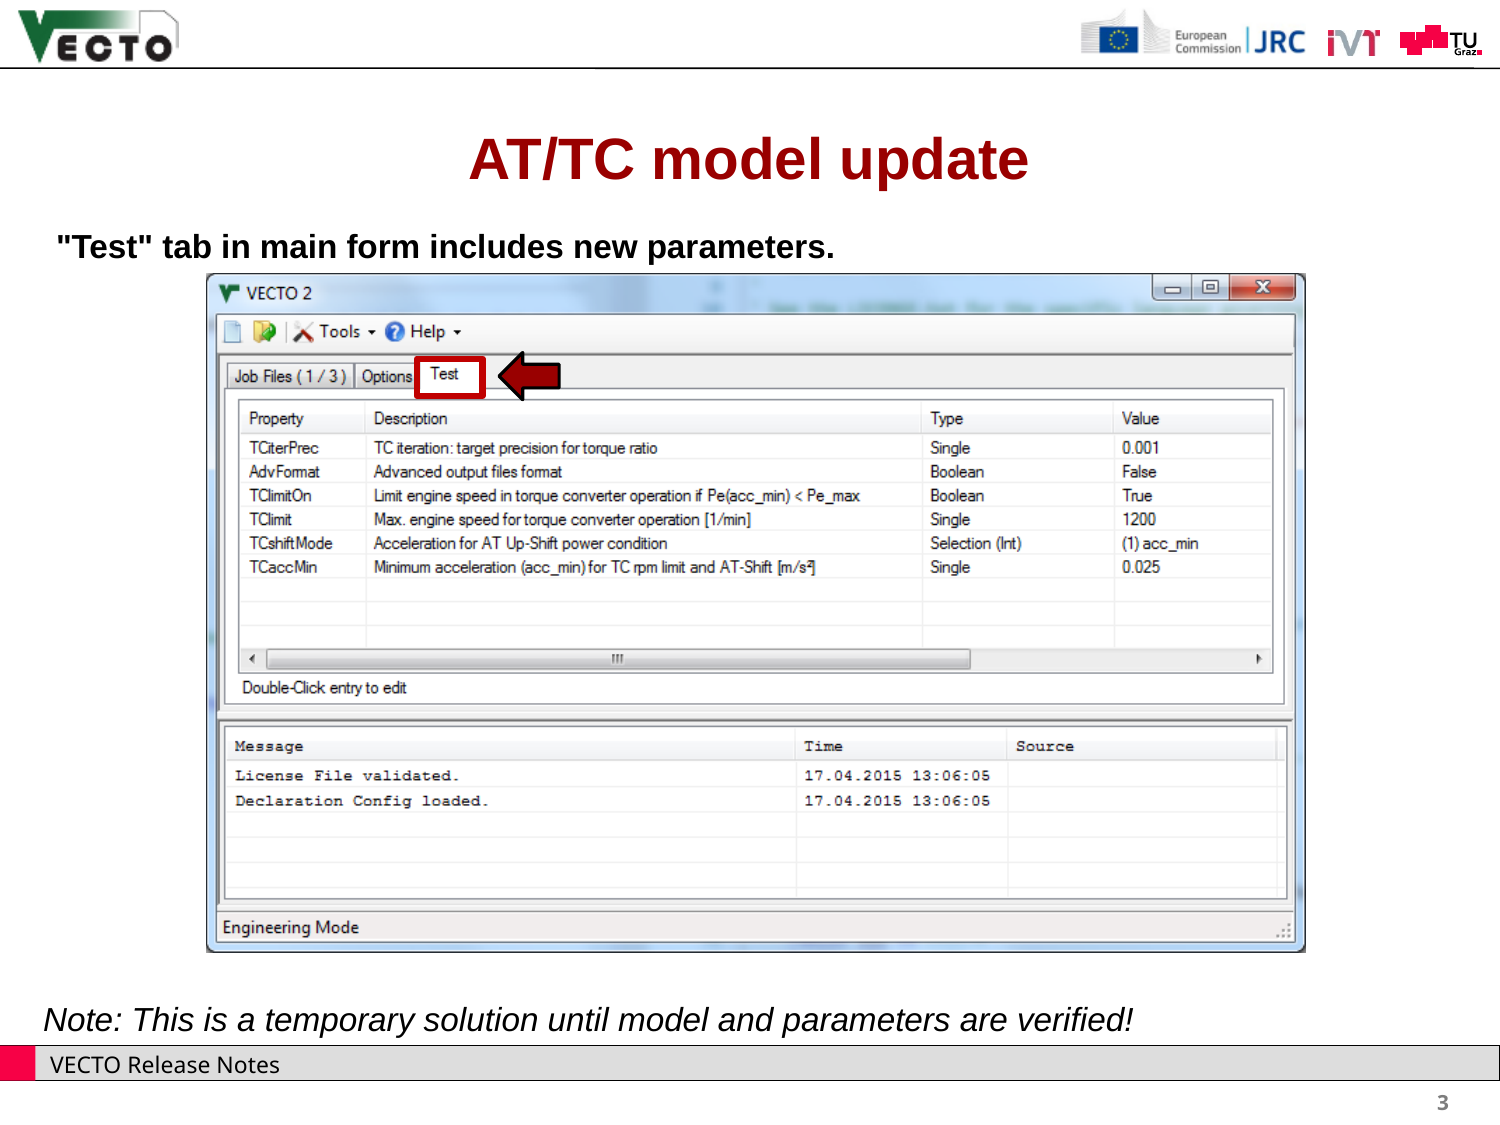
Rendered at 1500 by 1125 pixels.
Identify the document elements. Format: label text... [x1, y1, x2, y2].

picture [206, 273, 1306, 953]
picture [1328, 30, 1380, 56]
text_box "Test" tab in main form includes new parameters. [41, 198, 1436, 338]
text_box Note: This is a temporary solution until model and parameters are verified! [28, 971, 1363, 1046]
picture [17, 9, 179, 65]
picture [1080, 7, 1306, 54]
text_box AT/TC model update [0, 127, 1500, 185]
